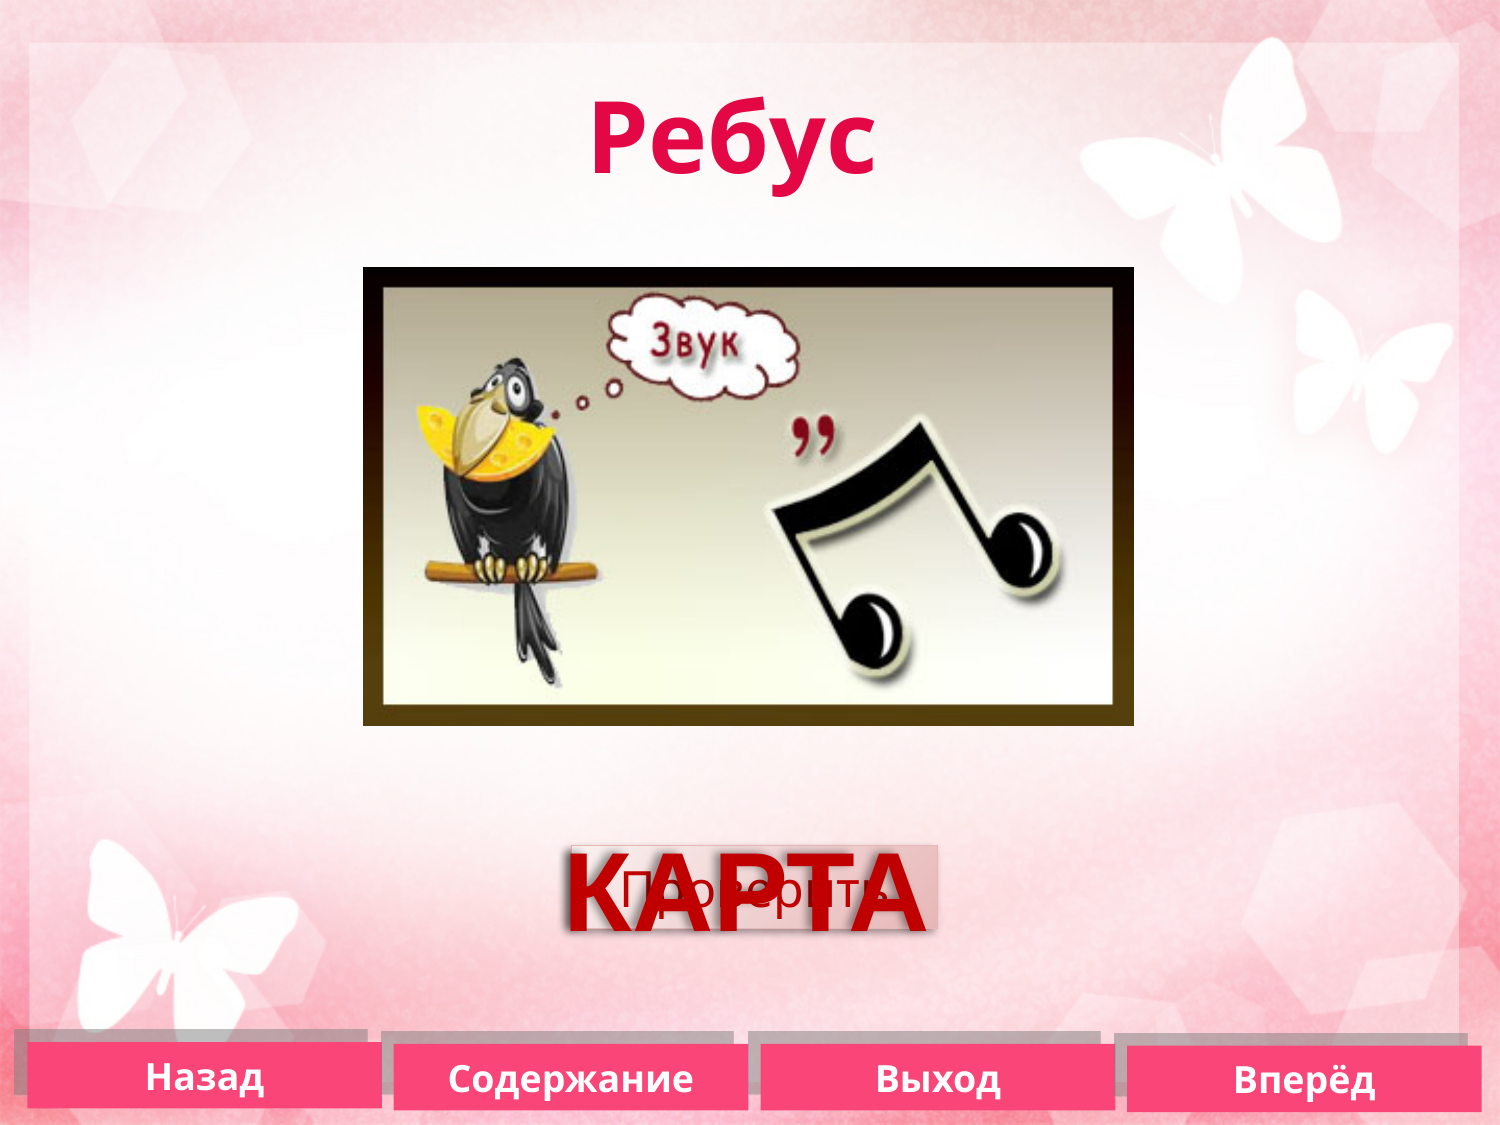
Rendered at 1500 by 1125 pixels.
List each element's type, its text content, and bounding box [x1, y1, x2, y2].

text_box Выход [760, 1043, 1116, 1111]
text_box [29, 42, 1459, 1043]
text_box Вперёд [1127, 1045, 1482, 1113]
text_box Содержание [393, 1043, 749, 1111]
text_box КАРТА [548, 811, 1093, 962]
text_box Ребус [218, 66, 1247, 202]
picture [0, 0, 1500, 1125]
text_box Назад [27, 1042, 382, 1109]
